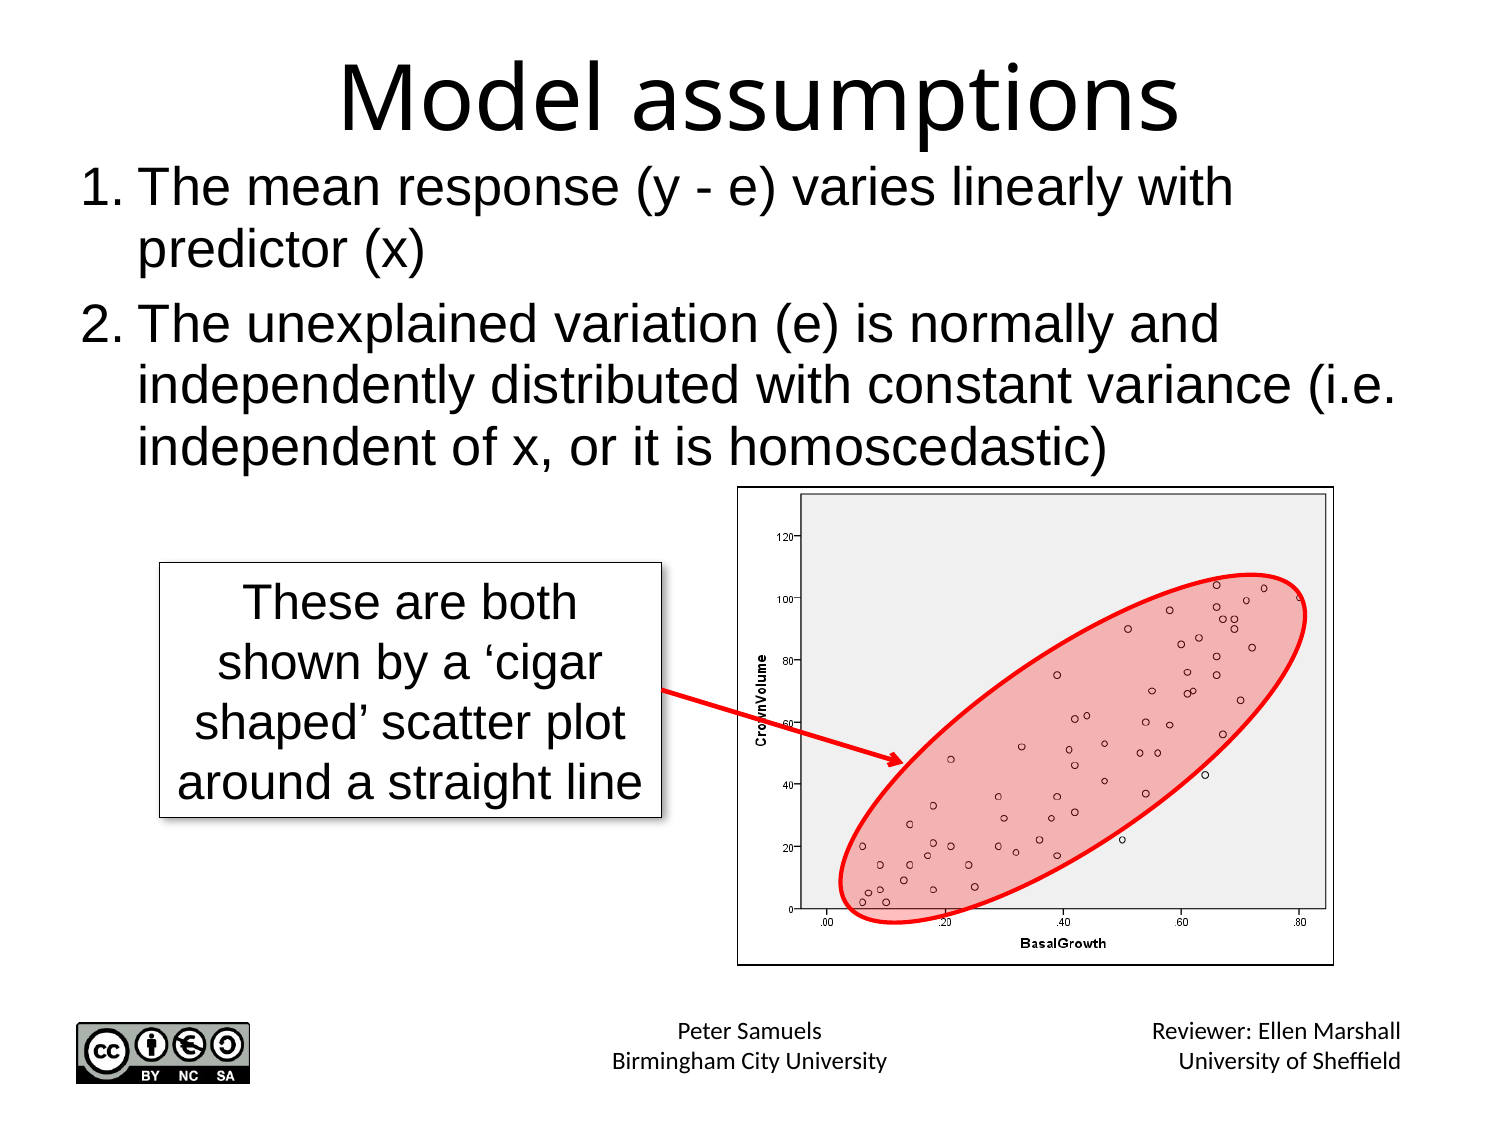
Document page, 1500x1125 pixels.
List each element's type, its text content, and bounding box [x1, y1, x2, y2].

picture [76, 1022, 251, 1084]
text_box Reviewer: Ellen Marshall University of Sheffield [1038, 1007, 1417, 1083]
list The mean response (y - e) varies linearly with predictor (x) The unexplained variation (e) is normally and independently distributed with constant variance (i.e. independent of x, or it is homoscedastic) [64, 149, 1453, 504]
picture [737, 487, 1334, 965]
text_box These are both shown by a ‘cigar shaped’ scatter plot around a straight line [159, 562, 662, 818]
title Model assumptions [112, 30, 1430, 149]
text_box Peter Samuels Birmingham City University [549, 1007, 951, 1083]
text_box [661, 692, 904, 764]
